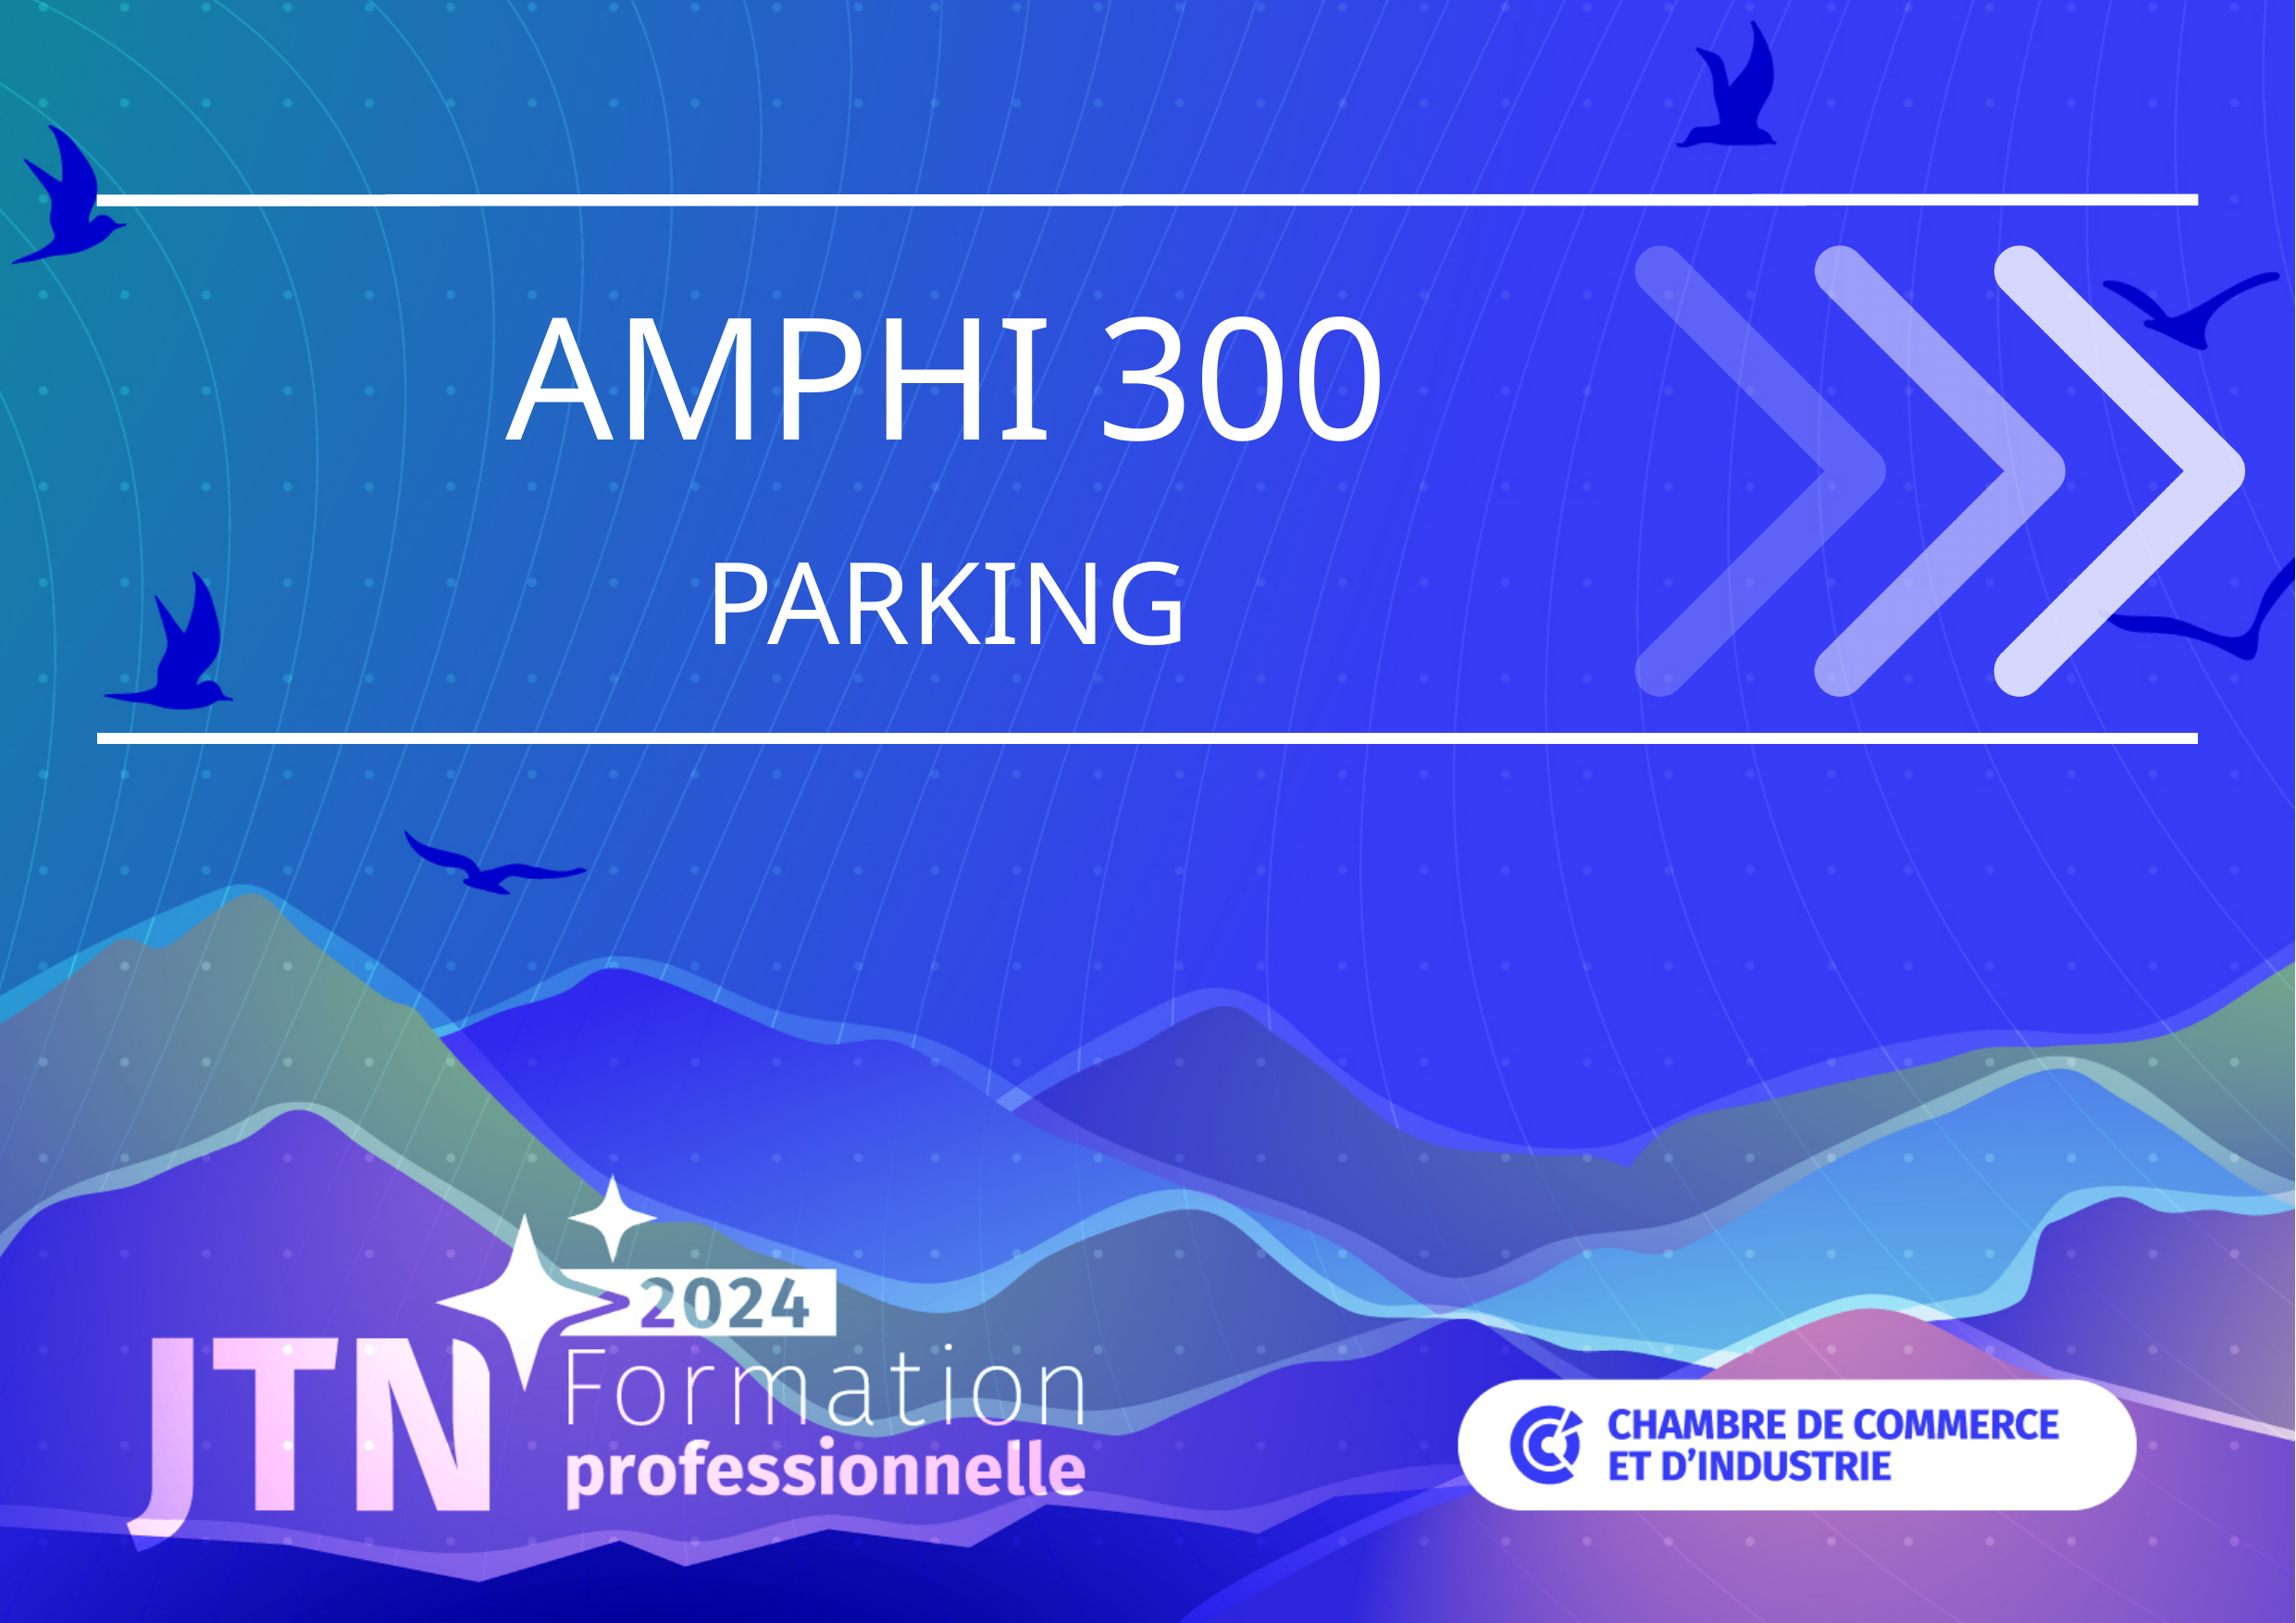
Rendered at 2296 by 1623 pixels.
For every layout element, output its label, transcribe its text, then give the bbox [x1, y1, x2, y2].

list AMPHI 300 PARKING [104, 199, 1791, 738]
picture [0, 0, 2295, 1623]
